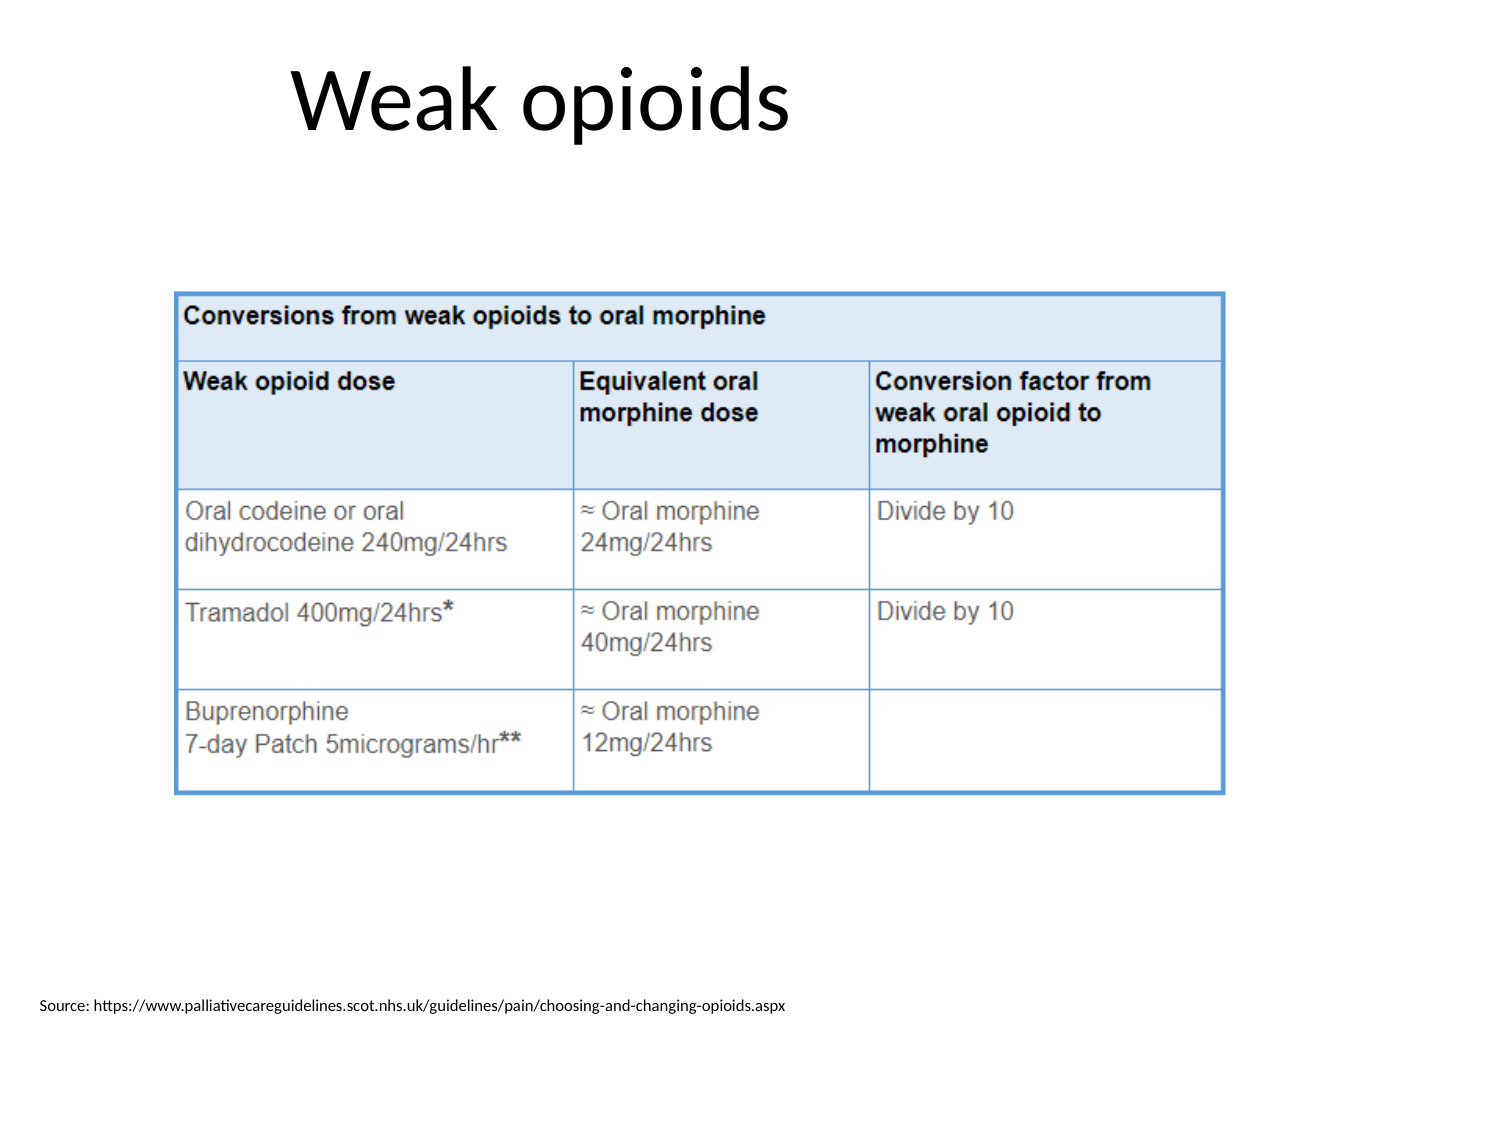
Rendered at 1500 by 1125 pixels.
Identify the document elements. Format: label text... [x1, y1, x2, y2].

text_box Source: https://www.palliativecareguidelines.scot.nhs.uk/guidelines/pain/choosing-and-changing-opioids.aspx [24, 987, 1438, 1023]
picture [174, 287, 1229, 798]
title Weak opioids [275, 0, 900, 188]
